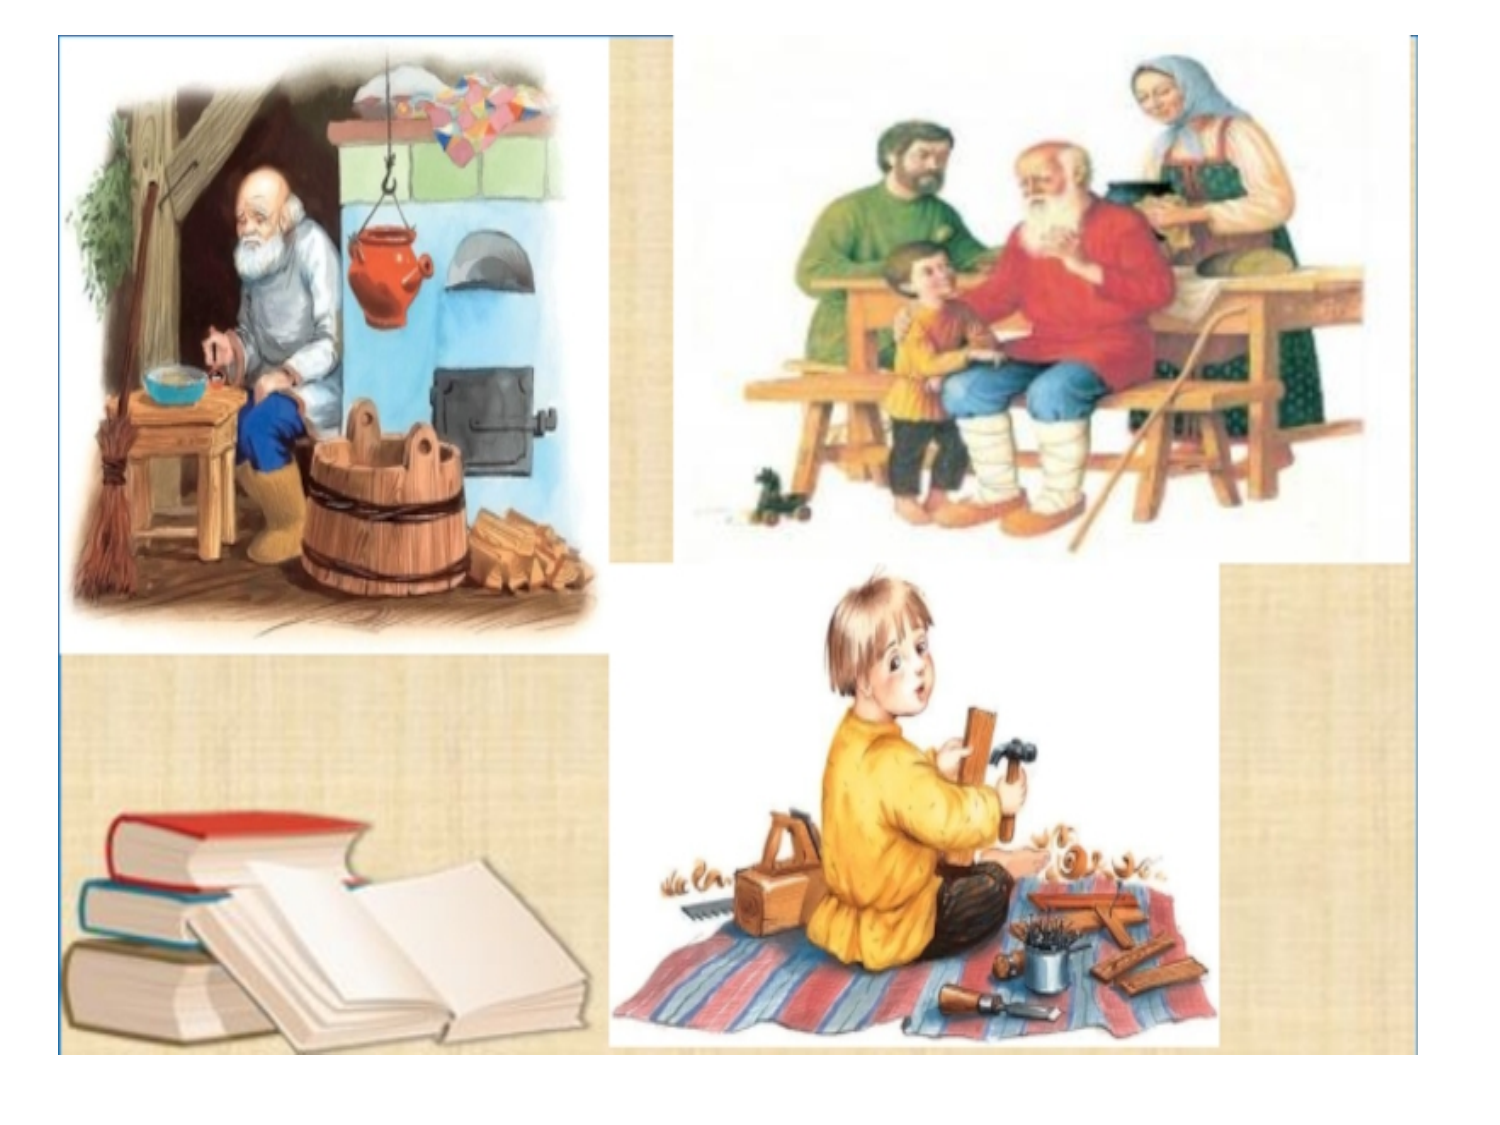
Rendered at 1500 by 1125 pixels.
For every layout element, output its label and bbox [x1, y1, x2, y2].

picture [58, 34, 1419, 1055]
